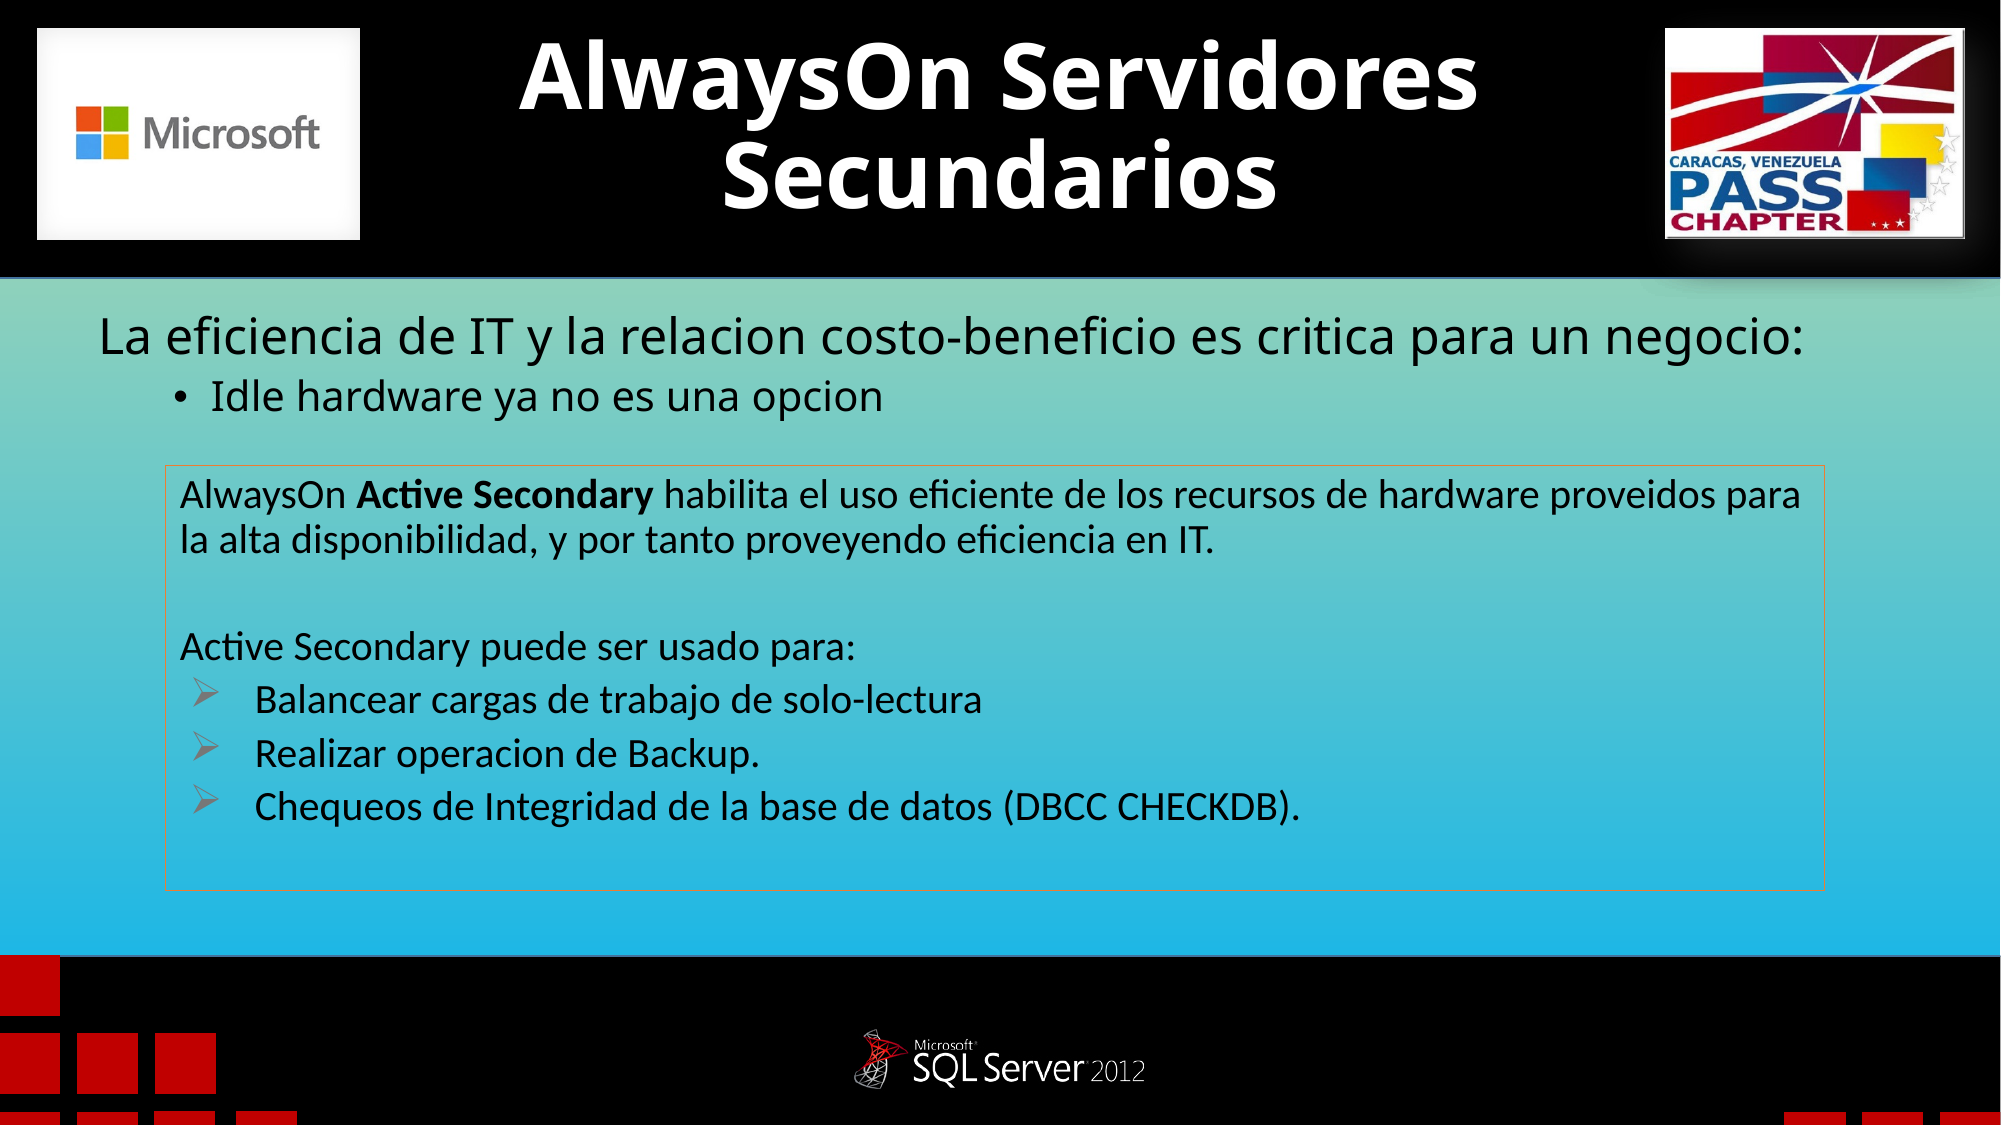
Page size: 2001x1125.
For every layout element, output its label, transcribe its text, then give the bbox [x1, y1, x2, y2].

text_box La eficiencia de IT y la relacion costo-beneficio es critica para un negocio: Idle hardware ya no es una opcion [83, 303, 1906, 448]
text_box AlwaysOn Active Secondary habilita el uso eficiente de los recursos de hardware proveidos para la alta disponibilidad, y por tanto proveyendo eficiencia en IT. Active Secondary puede ser usado para: Balancear cargas de trabajo de solo-lectura Realizar operacion de Backup. Chequeos de Integridad de la base de datos (DBCC CHECKDB). [165, 465, 1825, 891]
picture [1665, 28, 1965, 239]
picture [37, 28, 360, 240]
text_box AlwaysOn Servidores Secundarios [421, 49, 1579, 236]
picture [822, 959, 1178, 1125]
